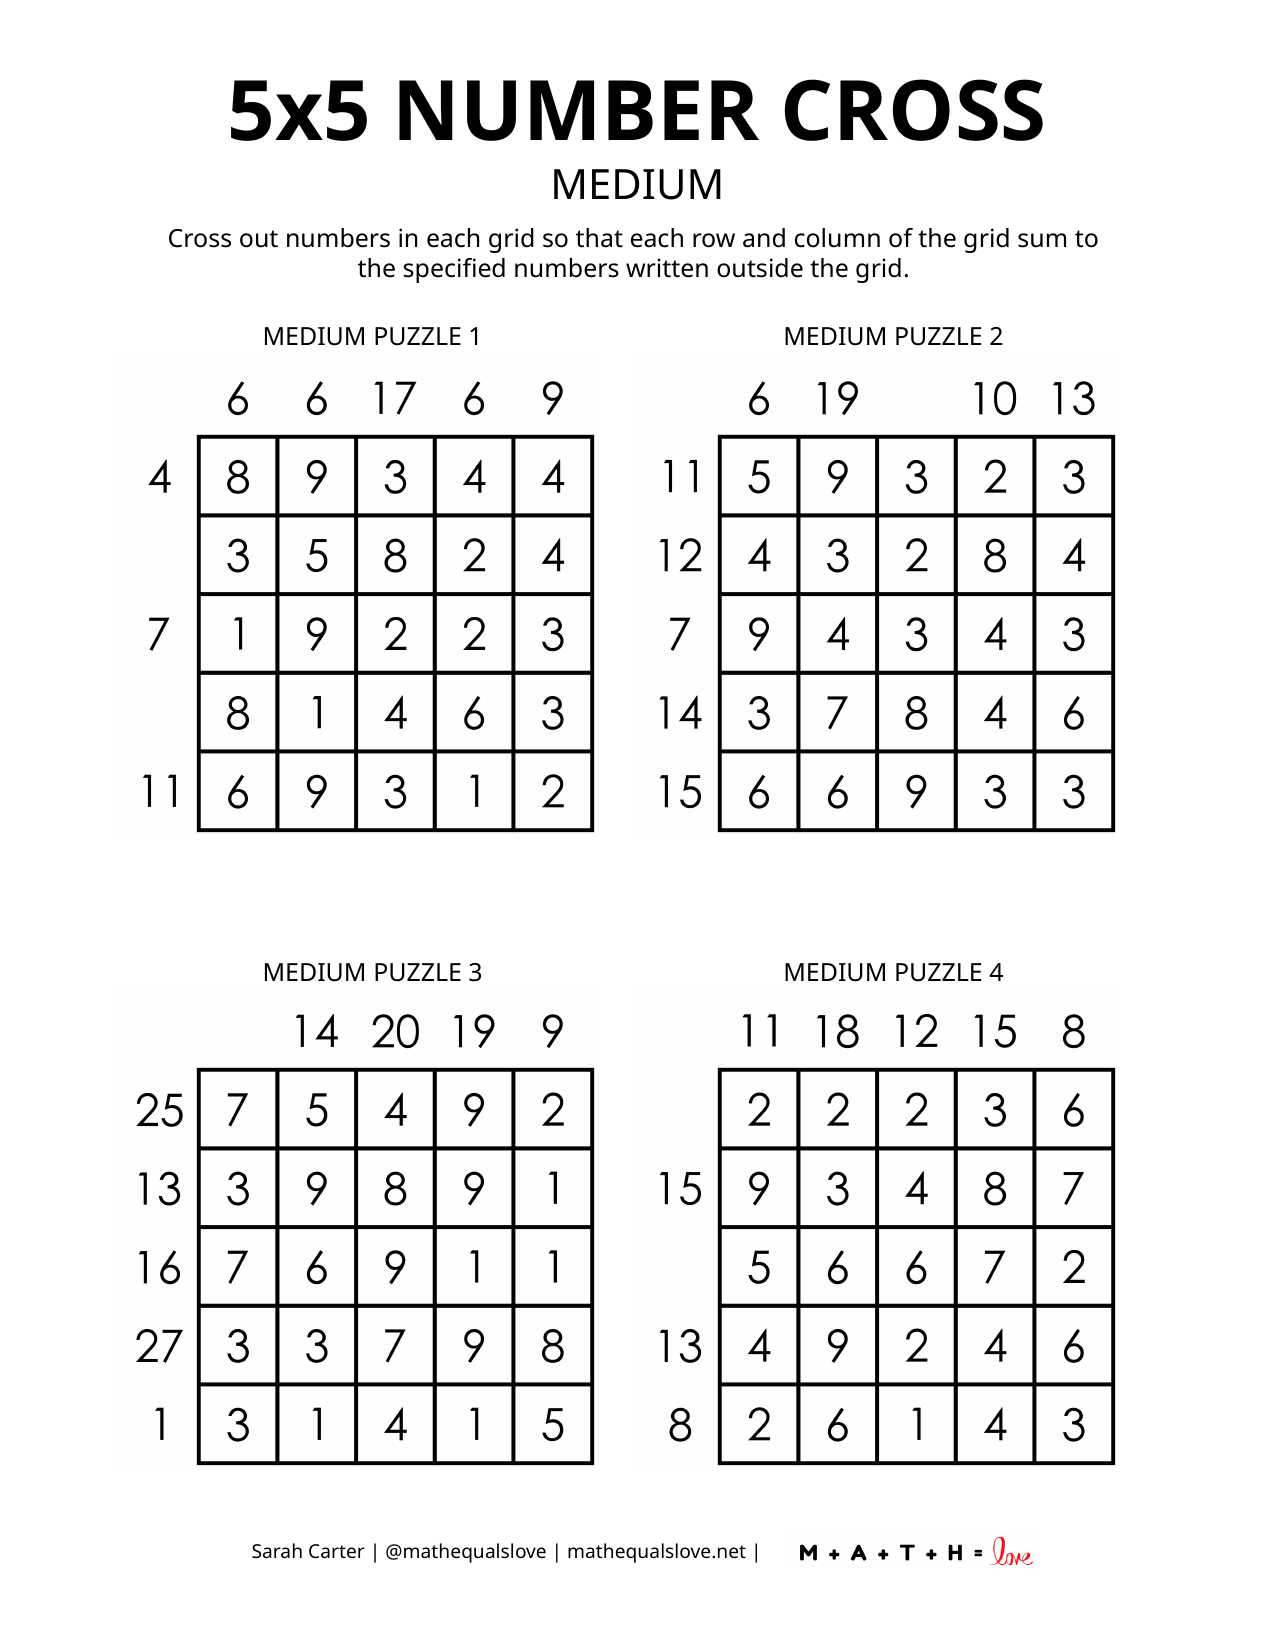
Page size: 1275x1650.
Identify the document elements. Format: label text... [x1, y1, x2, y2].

text_box Cross out numbers in each grid so that each row and column of the grid sum to the specified numbers written outside the grid. [0, 214, 1275, 290]
picture [636, 353, 1118, 834]
text_box MEDIUM PUZZLE 1 [133, 320, 613, 372]
text_box MEDIUM PUZZLE 3 [133, 956, 613, 1007]
picture [116, 353, 597, 834]
text_box 5x5 NUMBER CROSS MEDIUM [77, 50, 1198, 214]
picture [790, 1534, 1039, 1569]
text_box Sarah Carter | @mathequalslove | mathequalslove.net | [236, 1532, 1071, 1570]
picture [636, 986, 1118, 1468]
text_box MEDIUM PUZZLE 4 [654, 956, 1134, 1007]
text_box MEDIUM PUZZLE 2 [654, 320, 1134, 372]
picture [116, 986, 597, 1468]
